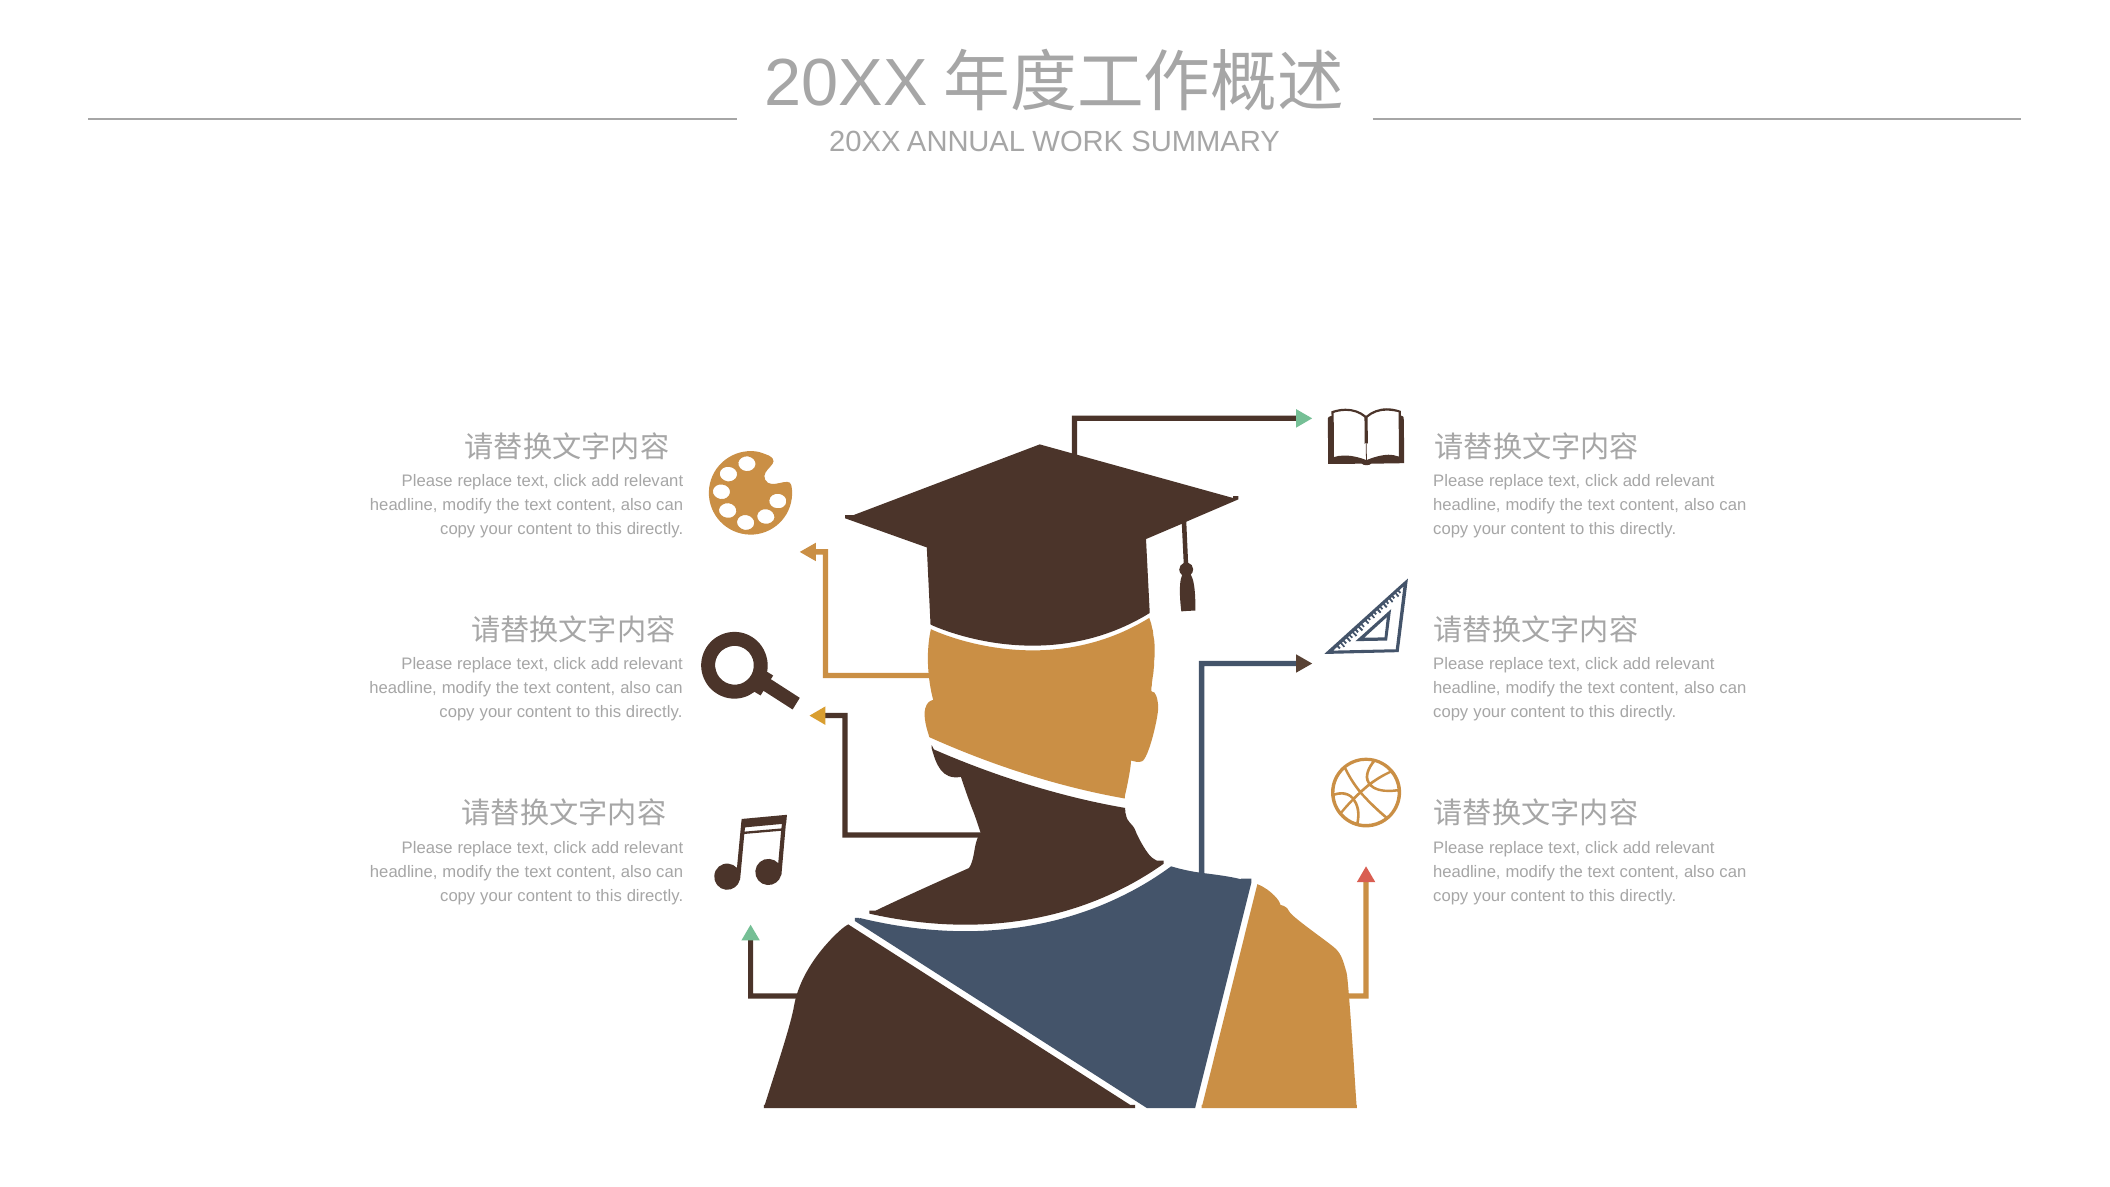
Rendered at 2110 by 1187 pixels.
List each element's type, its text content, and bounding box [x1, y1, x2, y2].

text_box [1433, 420, 1776, 537]
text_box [1433, 604, 1776, 722]
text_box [1433, 787, 1776, 906]
text_box 20XX年度工作概述 [730, 38, 1379, 119]
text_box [337, 420, 684, 539]
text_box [337, 787, 684, 904]
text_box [697, 408, 1408, 1109]
text_box 20XX ANNUAL WORK SUMMARY [824, 122, 1285, 158]
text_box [337, 604, 687, 722]
